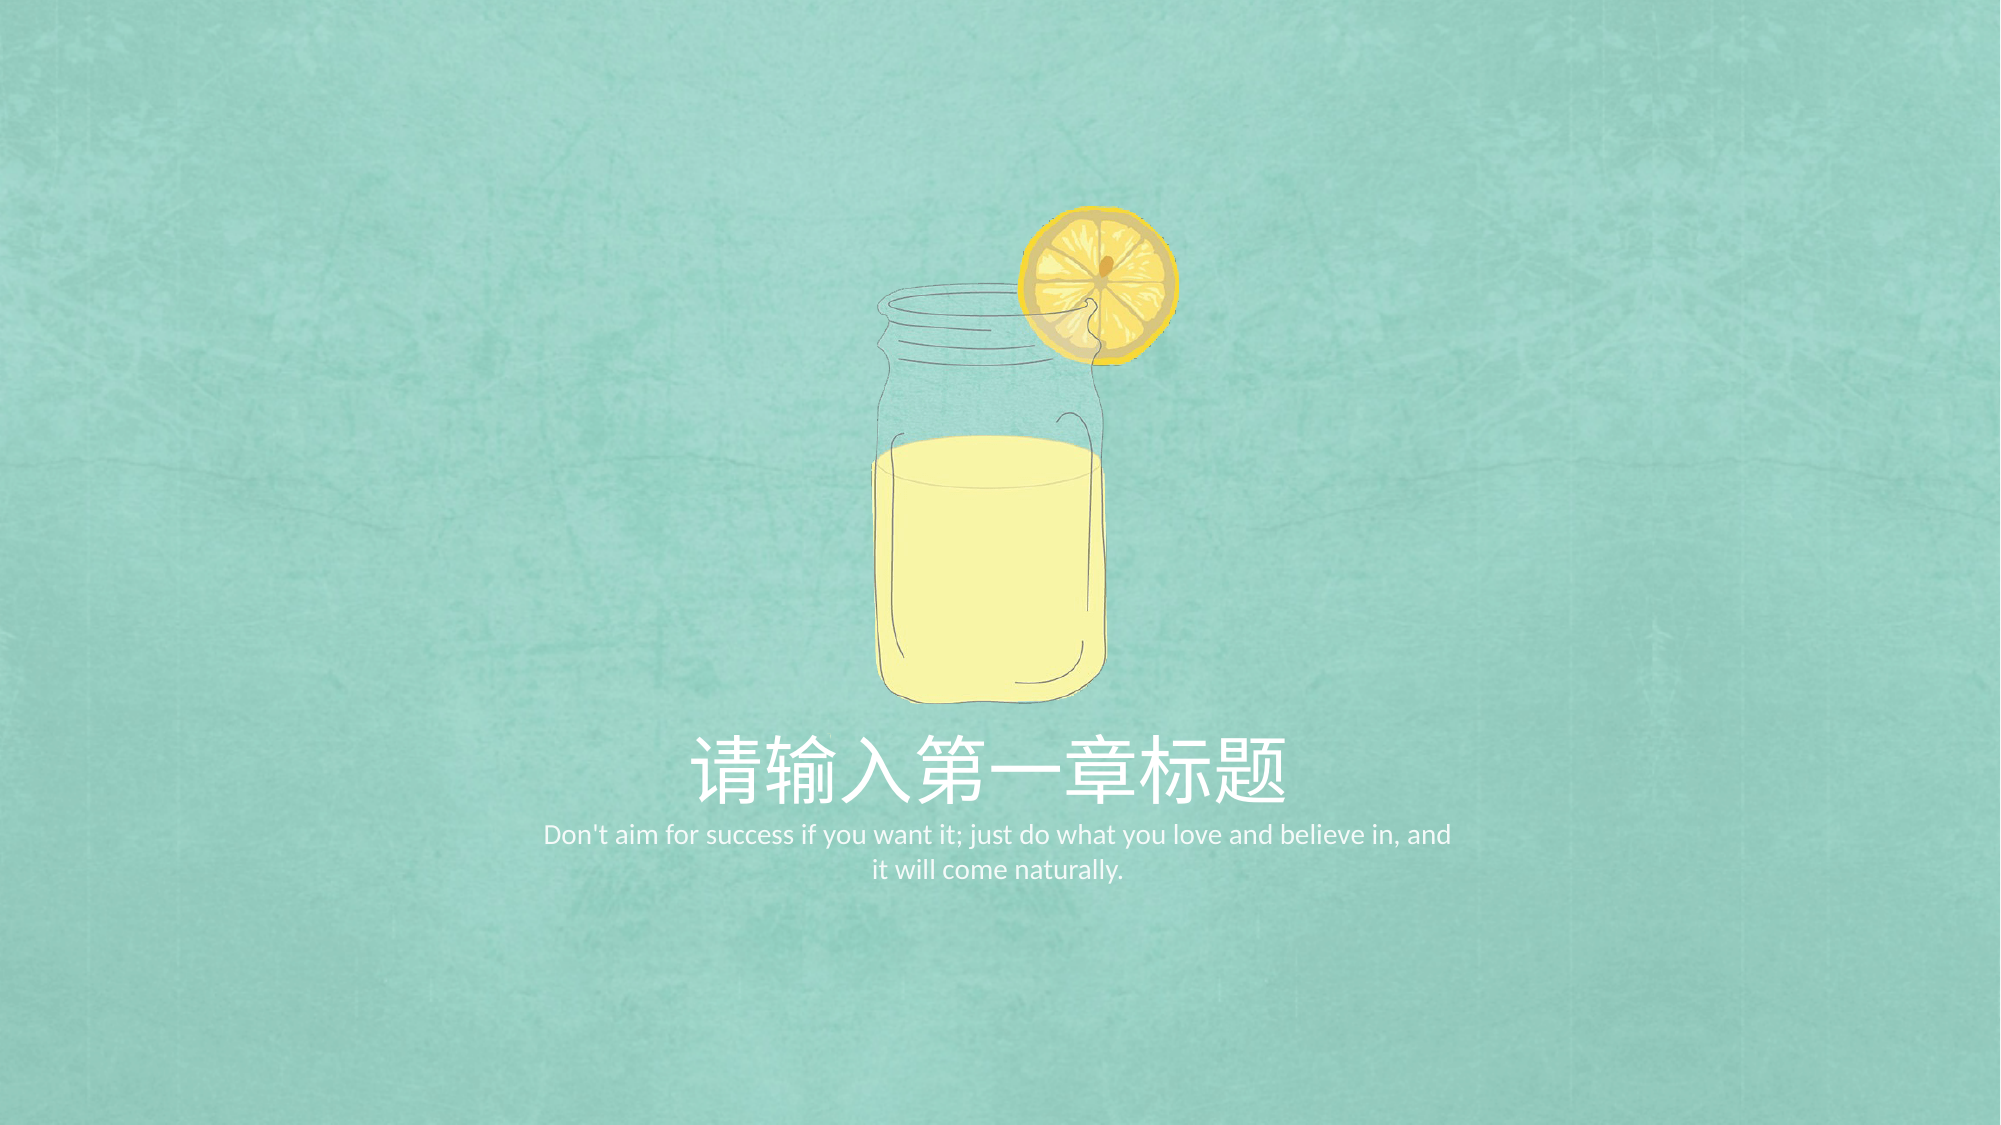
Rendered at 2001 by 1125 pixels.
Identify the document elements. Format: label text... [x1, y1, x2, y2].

text_box 请输入第一章标题 [579, 713, 1399, 807]
picture [0, 0, 2001, 1125]
text_box Don't aim for success if you want it; just do what you love and believe in, and it will come naturally. [522, 807, 1474, 893]
